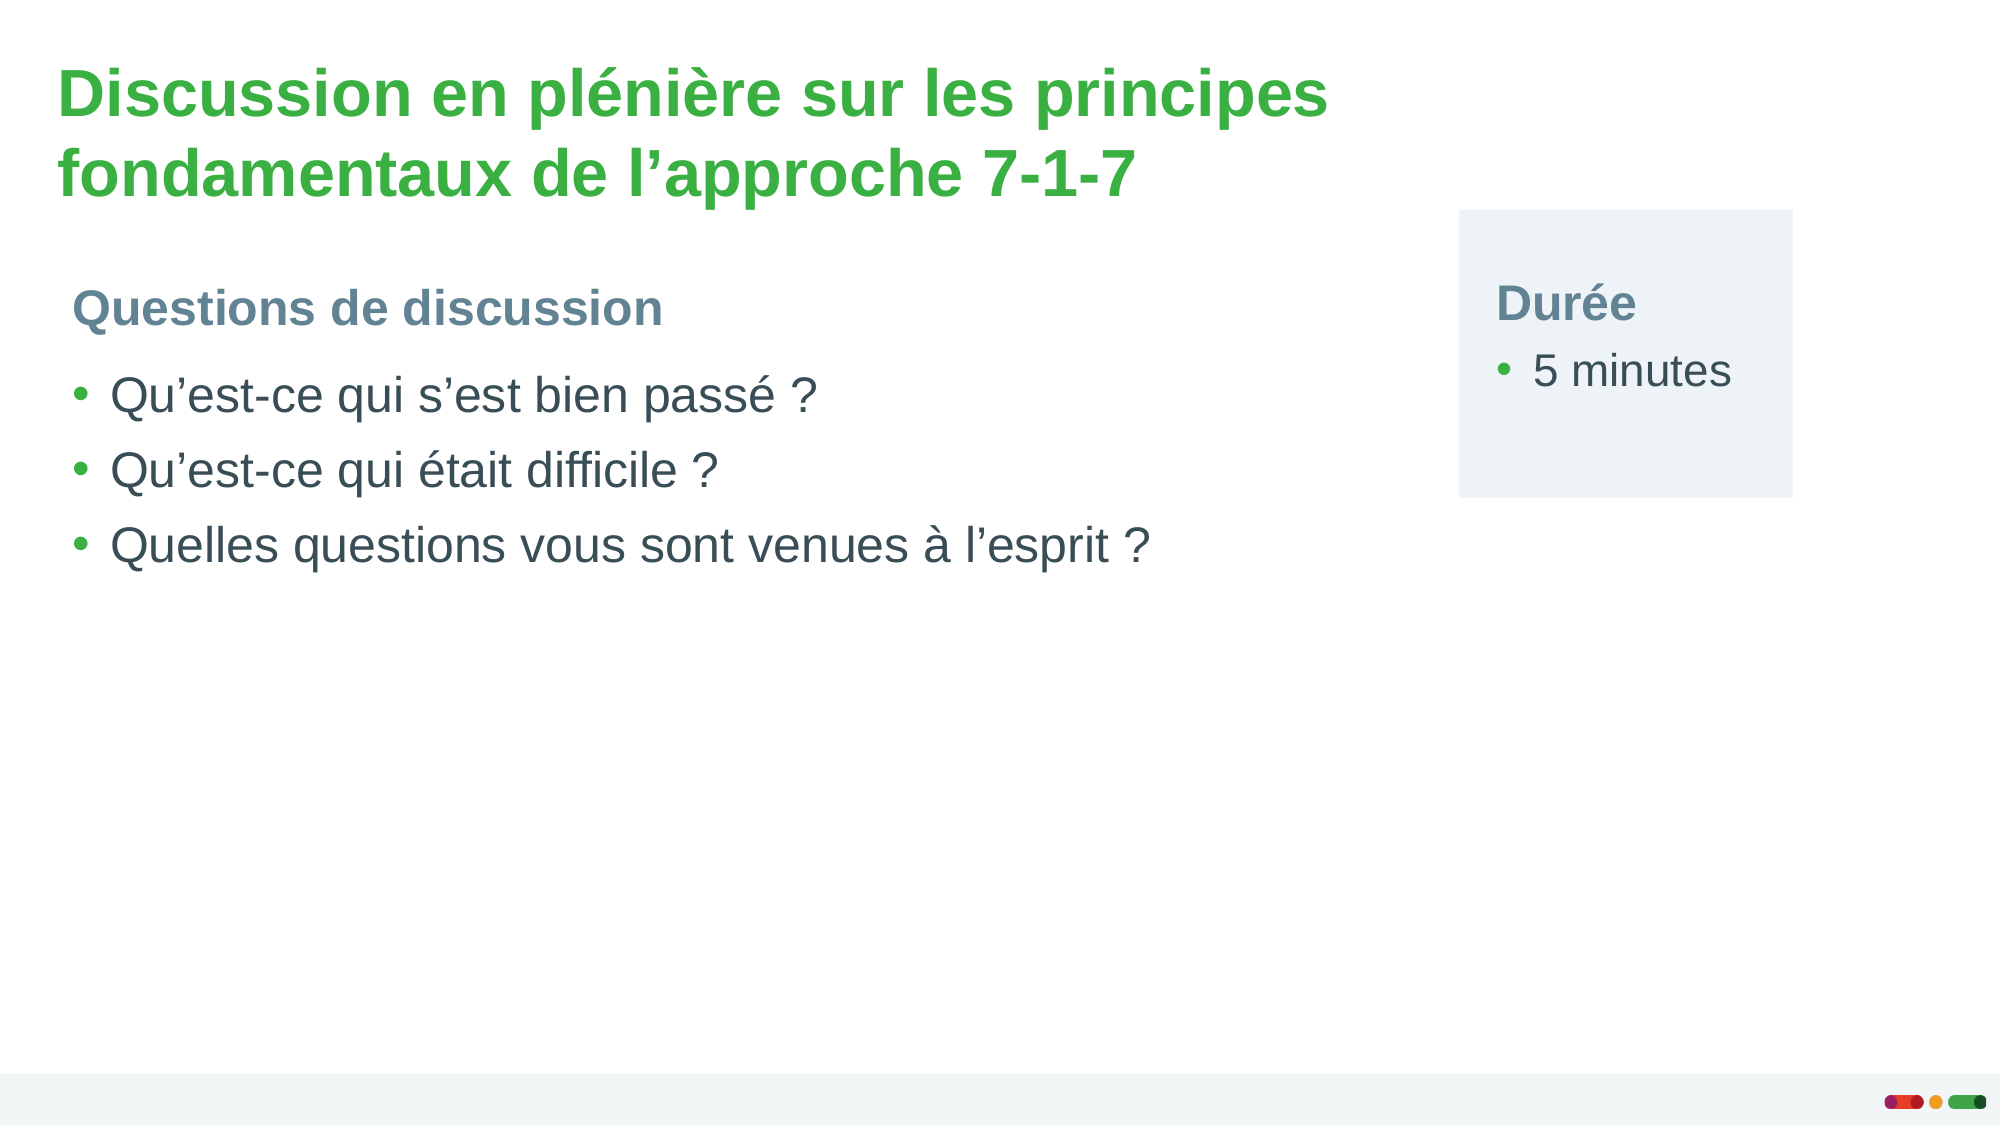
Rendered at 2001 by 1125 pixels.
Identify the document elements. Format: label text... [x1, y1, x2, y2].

list 5 minutes [1481, 339, 1767, 459]
text_box [1457, 208, 1796, 500]
list Durée [1481, 204, 1783, 340]
title Discussion en plénière sur les principes fondamentaux de l’approche 7-1-7 [42, 42, 1768, 207]
list Questions de discussion [57, 209, 904, 345]
list Qu’est-ce qui s’est bien passé ? Qu’est-ce qui était difficile ? Quelles questions vous sont venues à l’esprit ? [57, 361, 1348, 1047]
